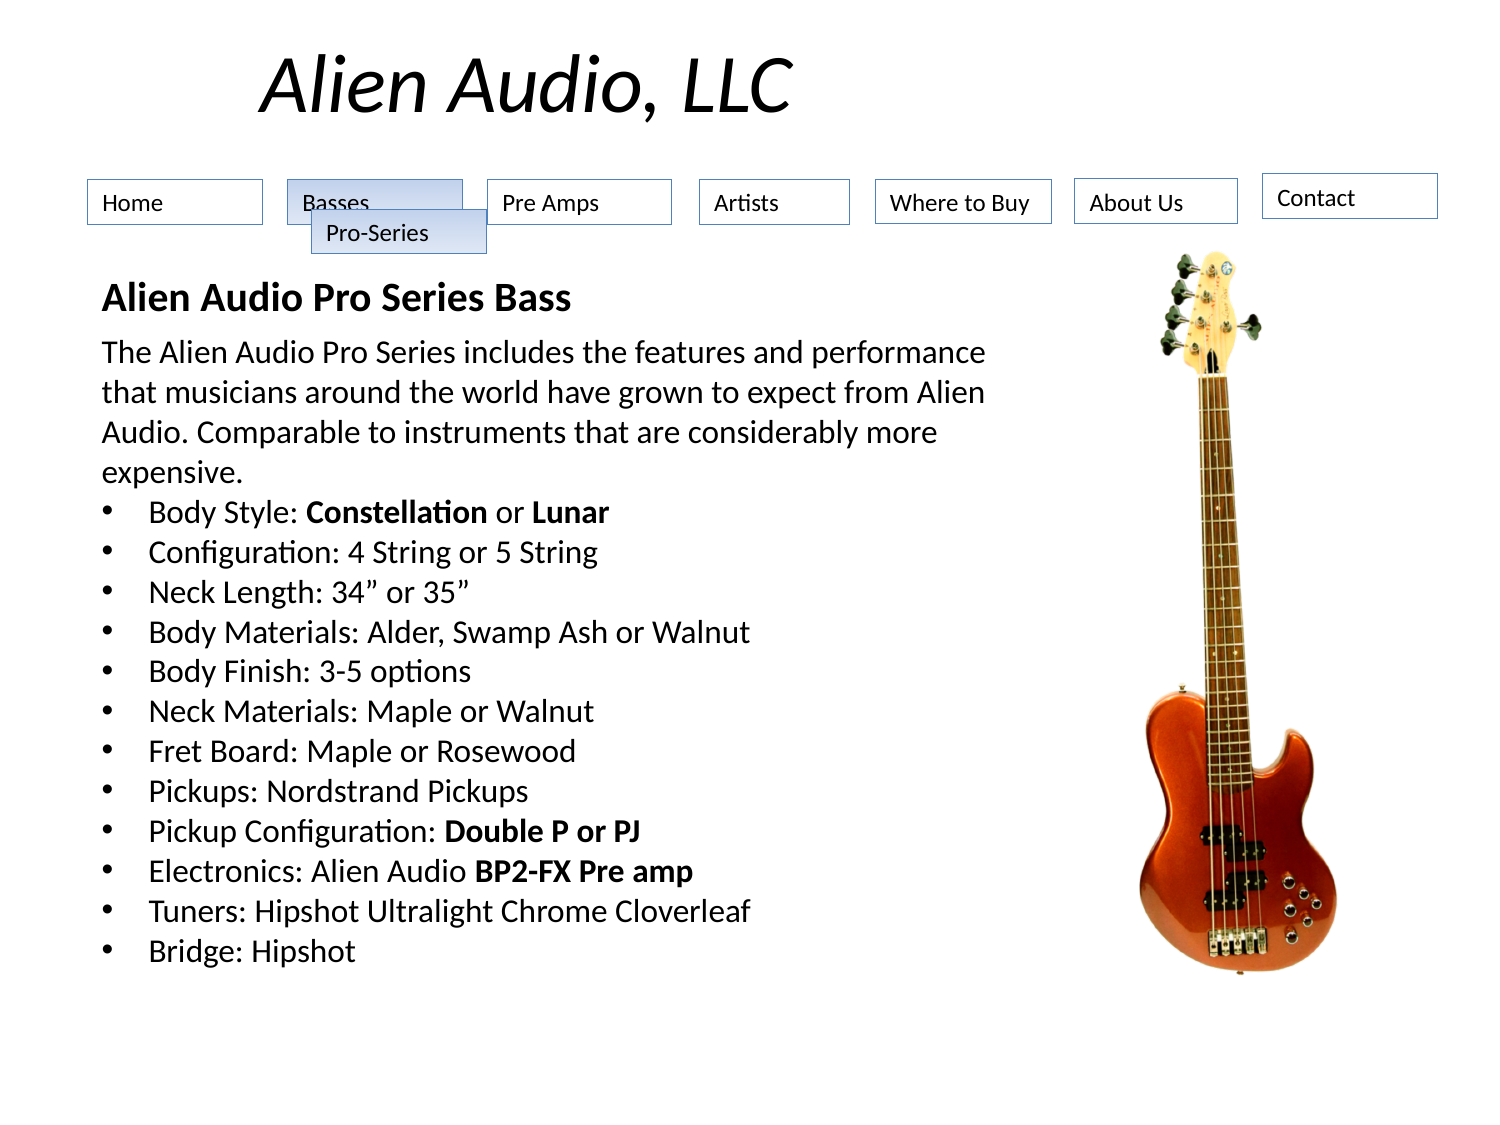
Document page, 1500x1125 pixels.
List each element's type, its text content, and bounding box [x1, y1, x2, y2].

text_box Home [87, 179, 263, 225]
text_box Basses [287, 179, 463, 225]
text_box Where to Buy [875, 179, 1052, 224]
text_box Alien Audio Pro Series Bass [86, 262, 700, 328]
text_box Pre Amps [487, 179, 672, 225]
text_box Pro-Series [311, 209, 487, 254]
text_box Artists [699, 179, 850, 225]
text_box Contact [1262, 173, 1438, 219]
text_box Alien Audio, LLC [246, 21, 1246, 137]
text_box About Us [1074, 178, 1238, 224]
text_box The Alien Audio Pro Series includes the features and performance that musicians around the world have grown to expect from Alien Audio. Comparable to instruments that are considerably more expensive. Body Style: Constellation or Lunar Configuration: 4 String or 5 String Neck Length: 34” or 35” Body Materials: Alder, Swamp Ash or Walnut Body Finish: 3-5 options Neck Materials: Maple or Walnut Fret Board: Maple or Rosewood Pickups: Nordstrand Pickups Pickup Configuration: Double P or PJ Electronics: Alien Audio BP2-FX Pre amp Tuners: Hipshot Ultralight Chrome Cloverleaf Bridge: Hipshot [86, 322, 1046, 977]
picture [845, 232, 1500, 990]
